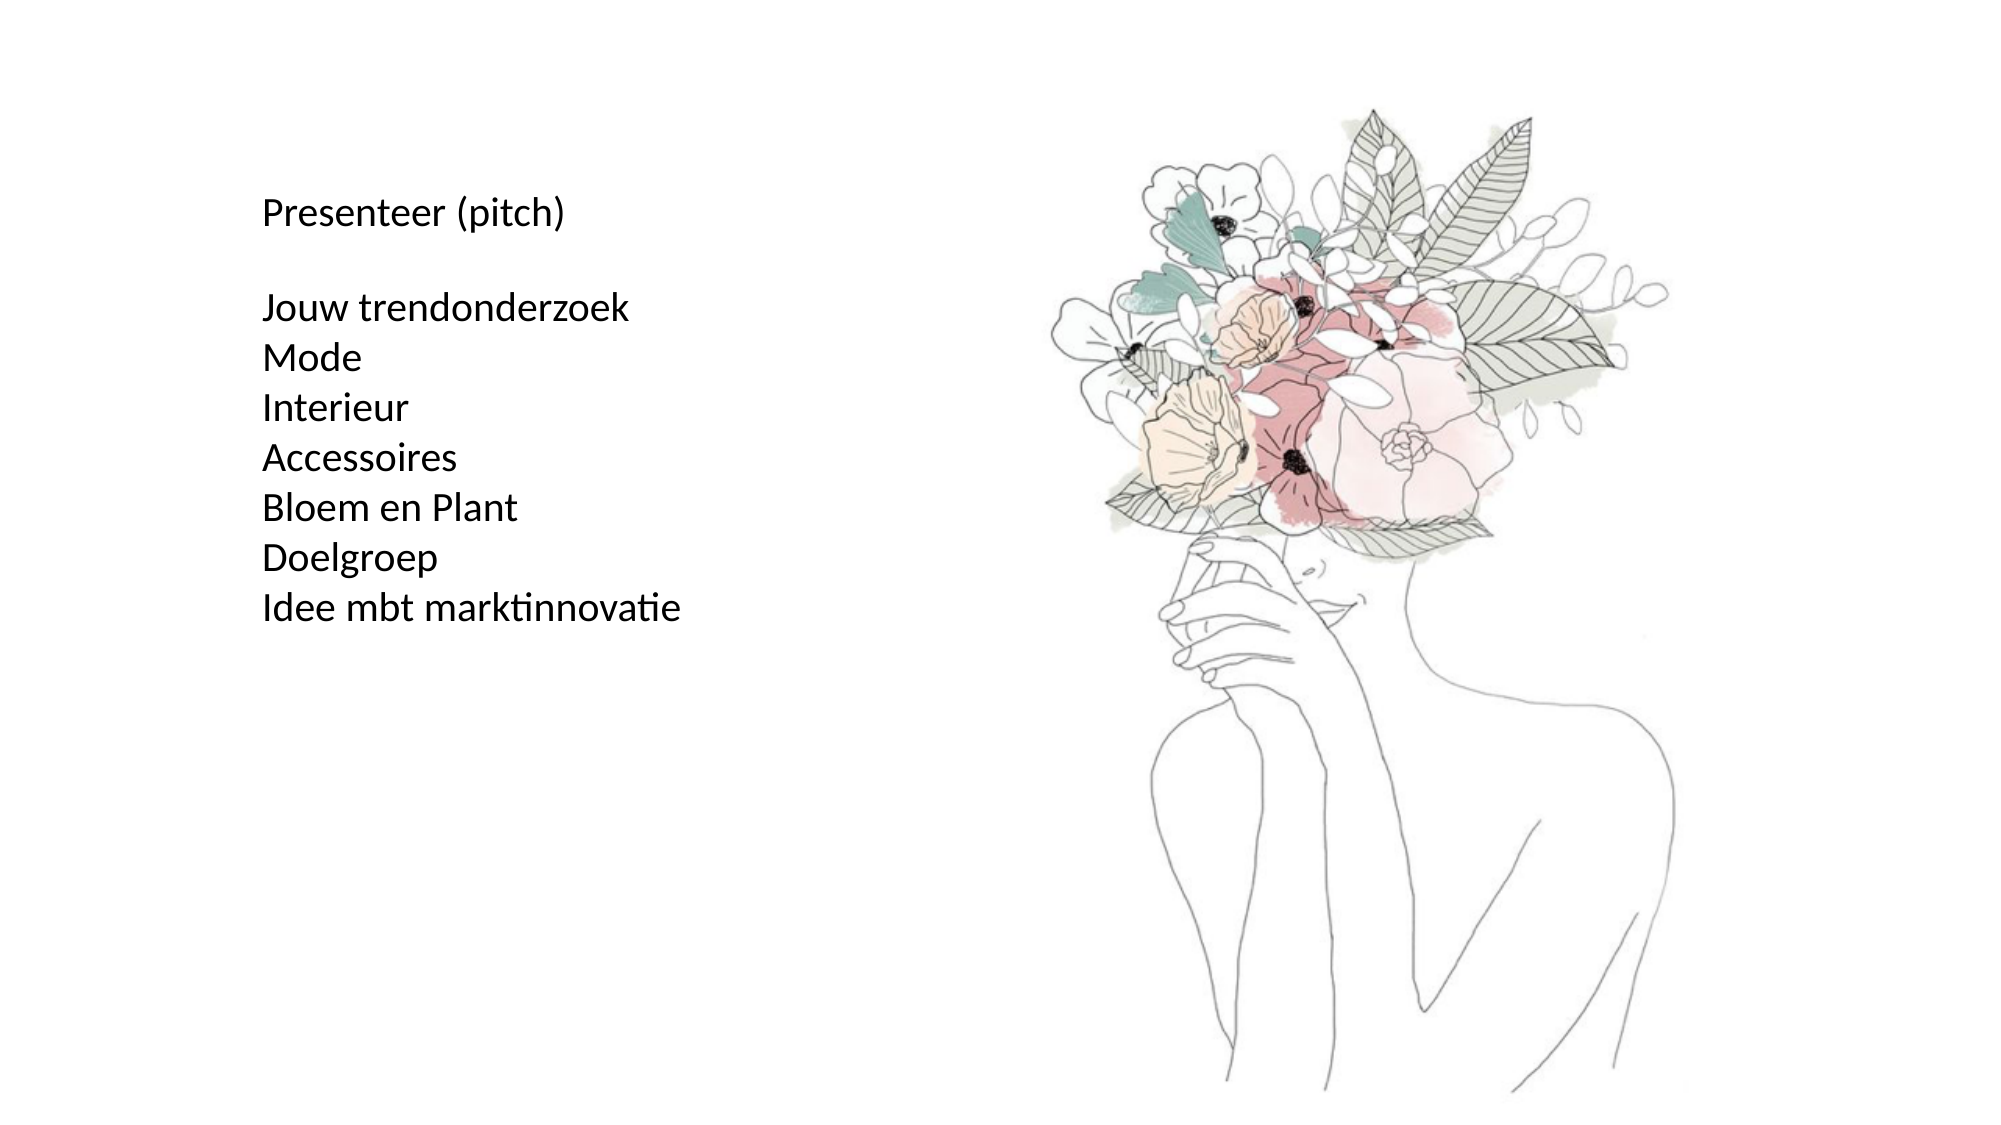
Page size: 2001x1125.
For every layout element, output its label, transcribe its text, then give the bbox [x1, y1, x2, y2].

picture [978, 0, 1732, 1125]
text_box Presenteer (pitch) Jouw trendonderzoek Mode Interieur Accessoires Bloem en Plant Doelgroep Idee mbt marktinnovatie [172, 176, 697, 682]
